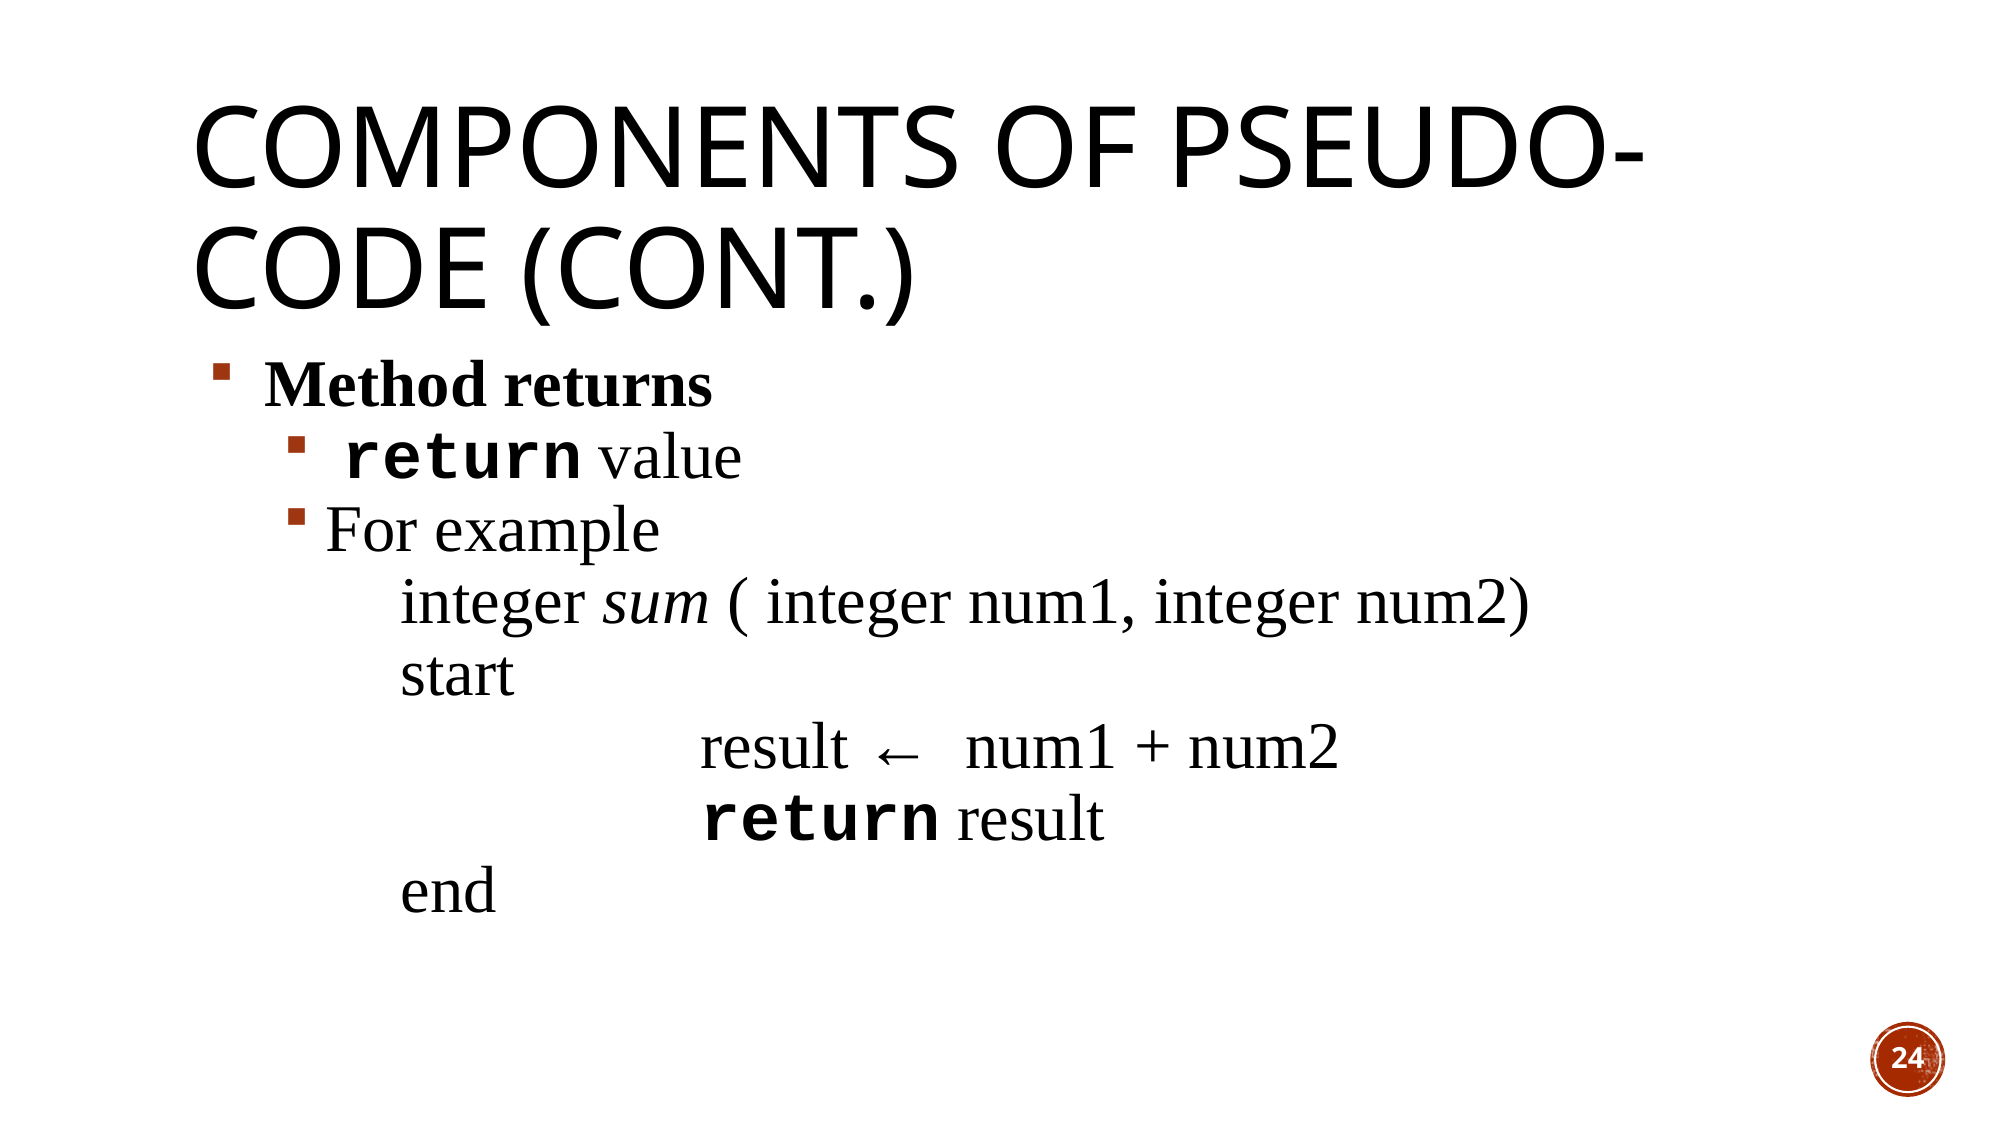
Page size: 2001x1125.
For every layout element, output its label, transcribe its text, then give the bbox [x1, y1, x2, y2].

title Components of Pseudo-code (cont.) [175, 79, 1826, 344]
list Method returns return value For example integer sum ( integer num1, integer num2) start result ← num1 + num2 return result end [175, 348, 1826, 1013]
slide_number 24 [1855, 1028, 1961, 1089]
